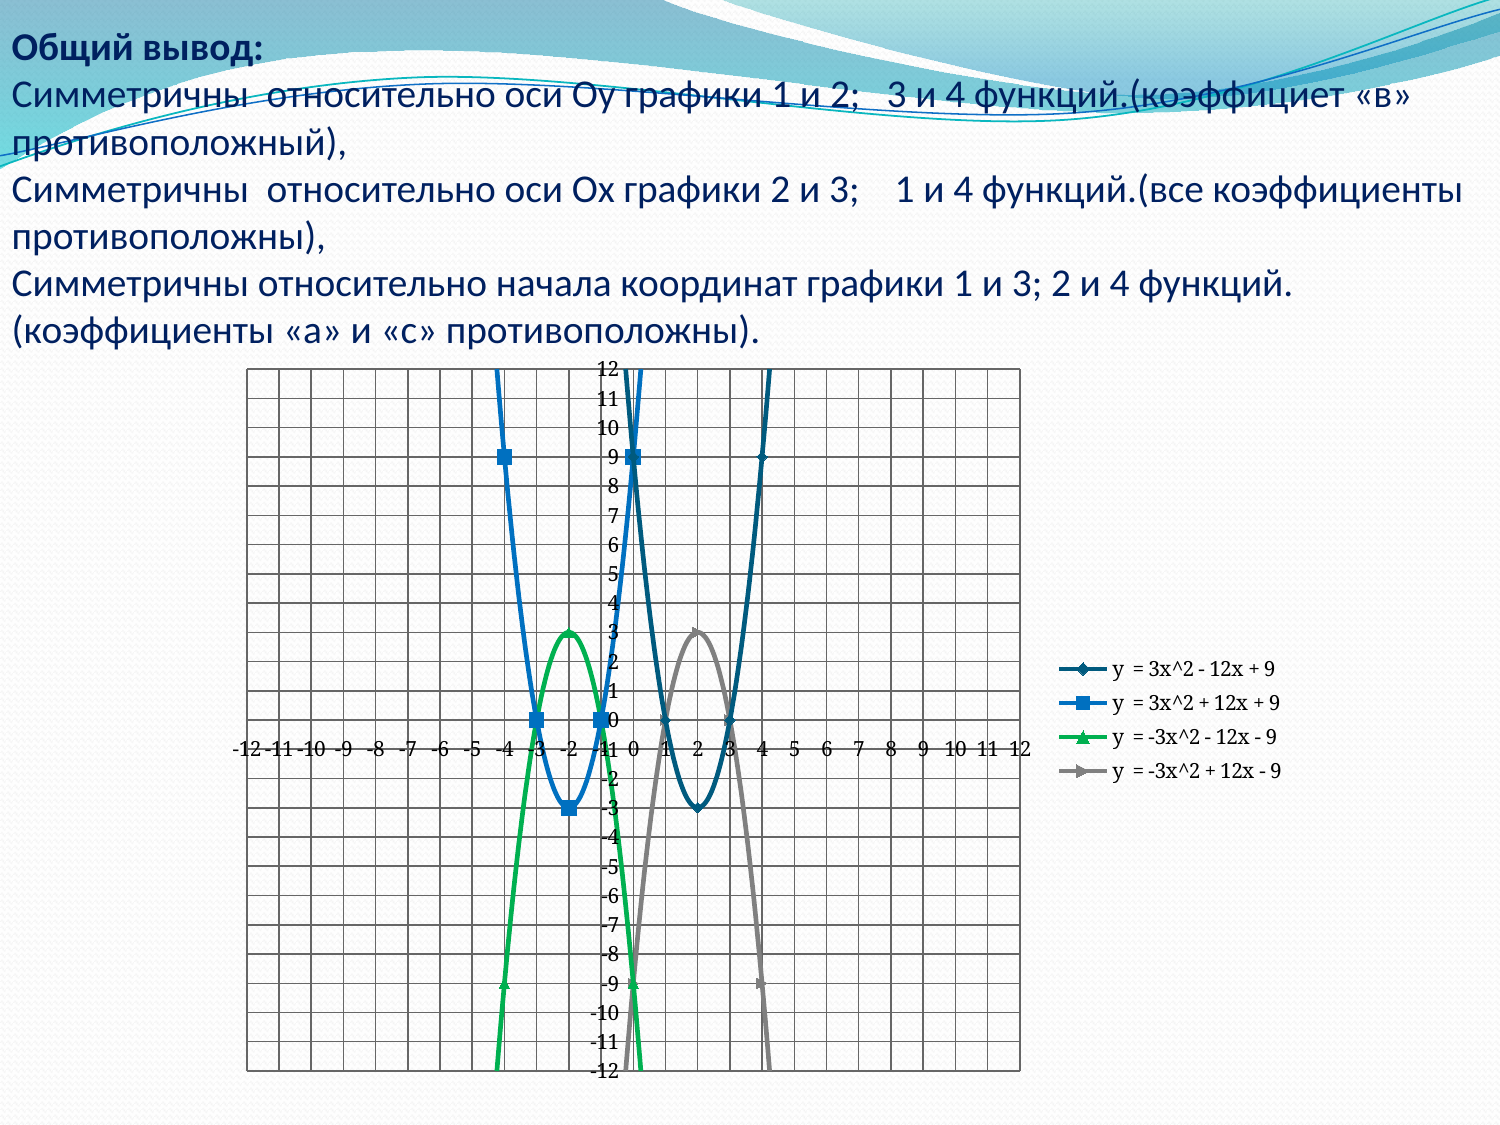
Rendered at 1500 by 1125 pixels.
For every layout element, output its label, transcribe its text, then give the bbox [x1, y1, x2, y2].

chart [210, 339, 1302, 1101]
title Общий вывод: Симметричны относительно оси Оу графики 1 и 2; 3 и 4 функций.(коэффициет «в» противоположный), Симметричны относительно оси Ох графики 2 и 3; 1 и 4 функций.(все коэффициенты противоположны), Симметричны относительно начала координат графики 1 и 3; 2 и 4 функций. (коэффициенты «а» и «с» противоположны). [11, 0, 1500, 352]
